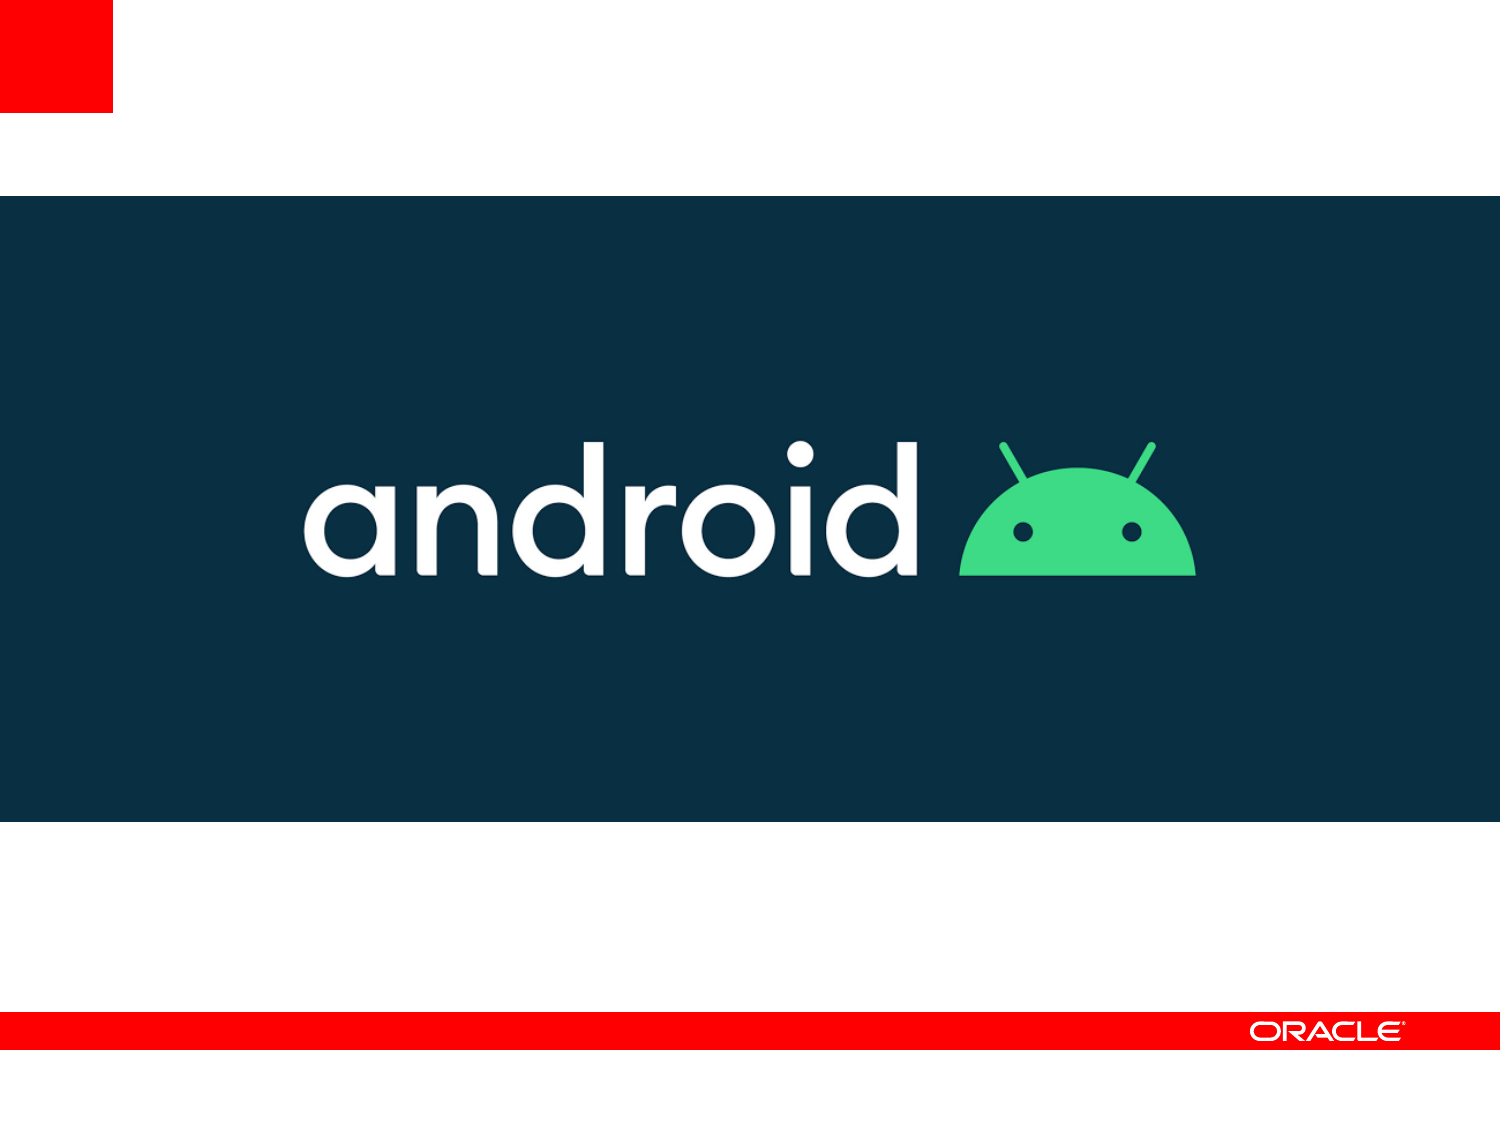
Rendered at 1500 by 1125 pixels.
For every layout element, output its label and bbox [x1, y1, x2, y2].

picture [0, 1012, 1500, 1050]
picture [0, 0, 113, 113]
picture [0, 196, 1500, 822]
